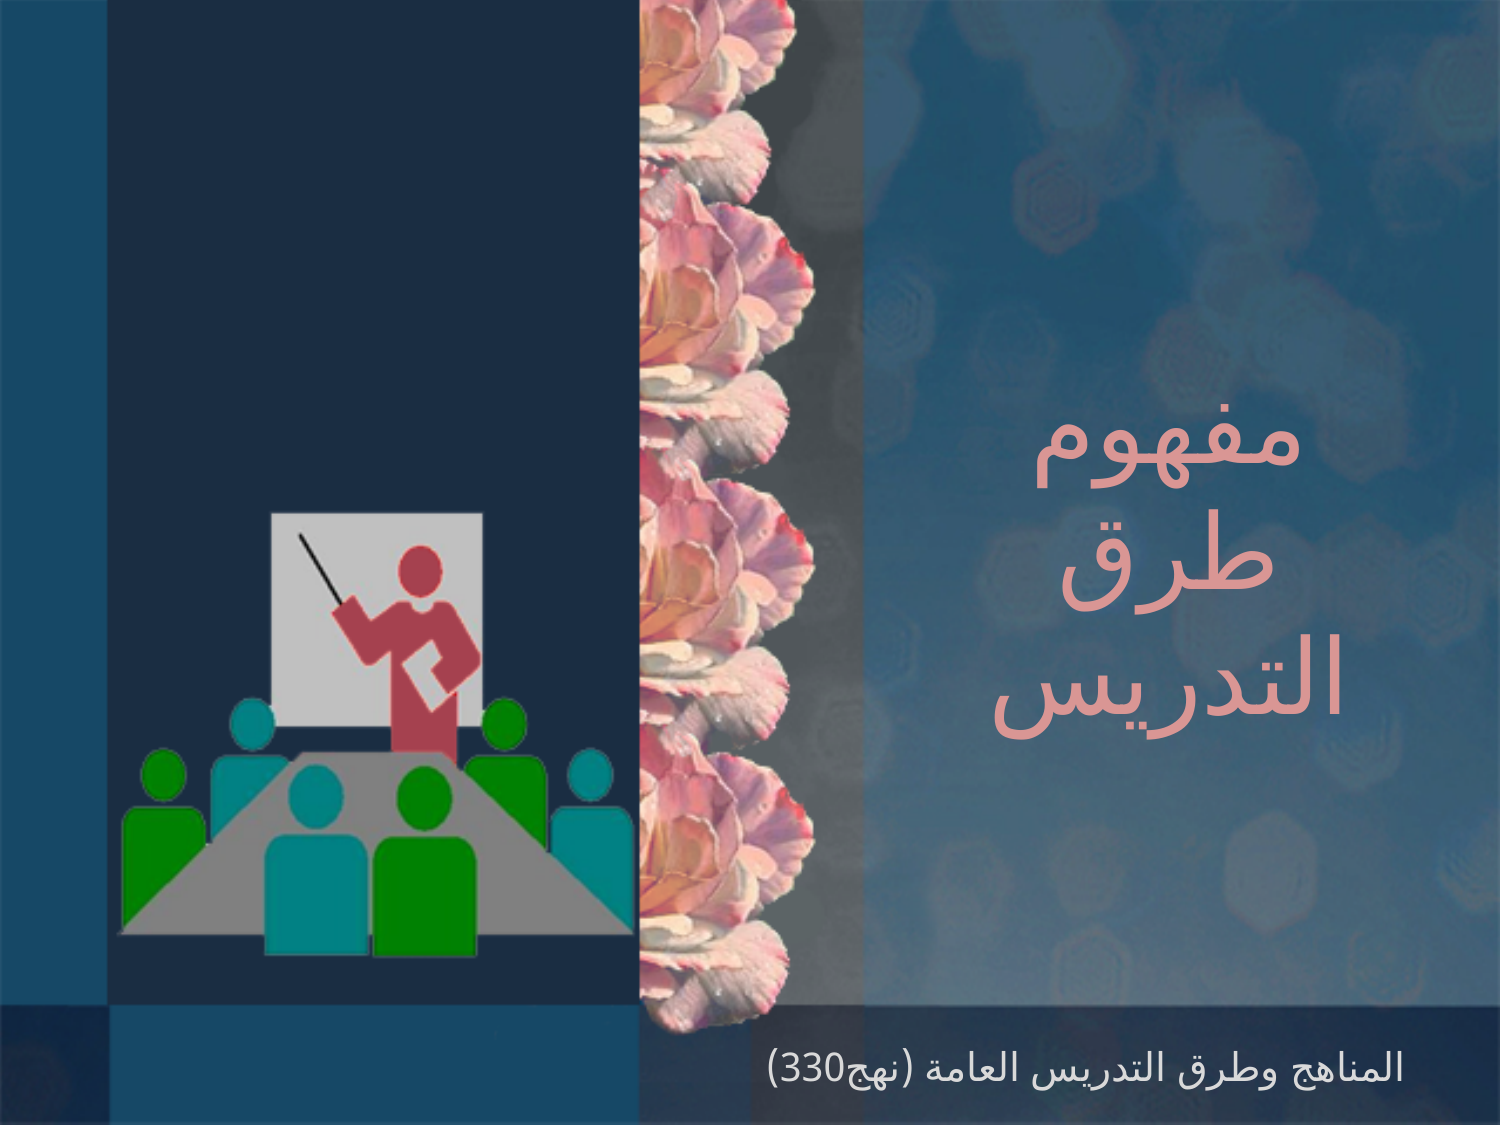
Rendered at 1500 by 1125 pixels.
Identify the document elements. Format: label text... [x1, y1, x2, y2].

picture [0, 0, 1500, 1125]
title مفهوم طرق التدريس [915, 349, 1423, 745]
subtitle المناهج وطرق التدريس العامة (نهج330) [673, 1034, 1500, 1125]
